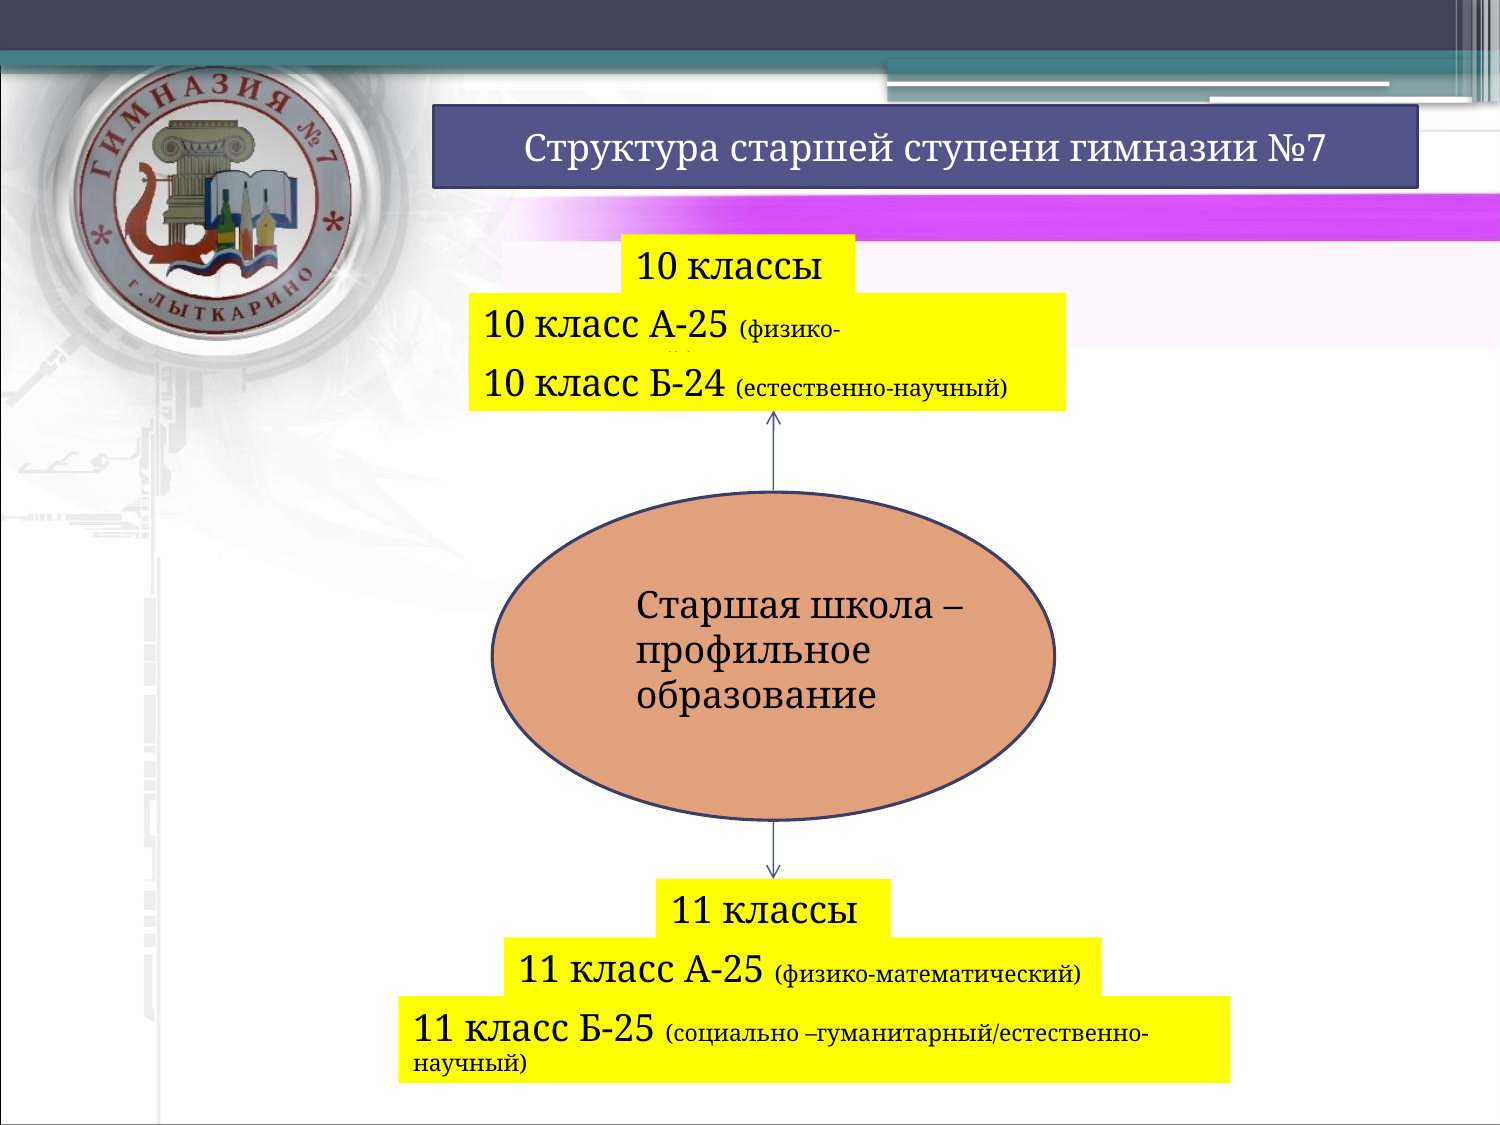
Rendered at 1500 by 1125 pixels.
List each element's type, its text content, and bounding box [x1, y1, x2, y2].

text_box 11 классы [656, 878, 891, 937]
text_box 11 класс Б-25 (социально –гуманитарный/естественно-научный) [398, 996, 1231, 1084]
text_box [490, 490, 1057, 822]
picture [0, 74, 1500, 1125]
text_box 10 класс А-25 (физико-математический ) [468, 292, 1067, 351]
text_box 10 классы [621, 234, 856, 292]
text_box Структура старшей ступени гимназии №7 [432, 104, 1419, 189]
text_box Старшая школа – профильное образование [621, 574, 1008, 724]
text_box 11 класс А-25 (физико-математический) [503, 937, 1102, 996]
text_box 10 класс Б-24 (естественно-научный) [468, 351, 1067, 412]
